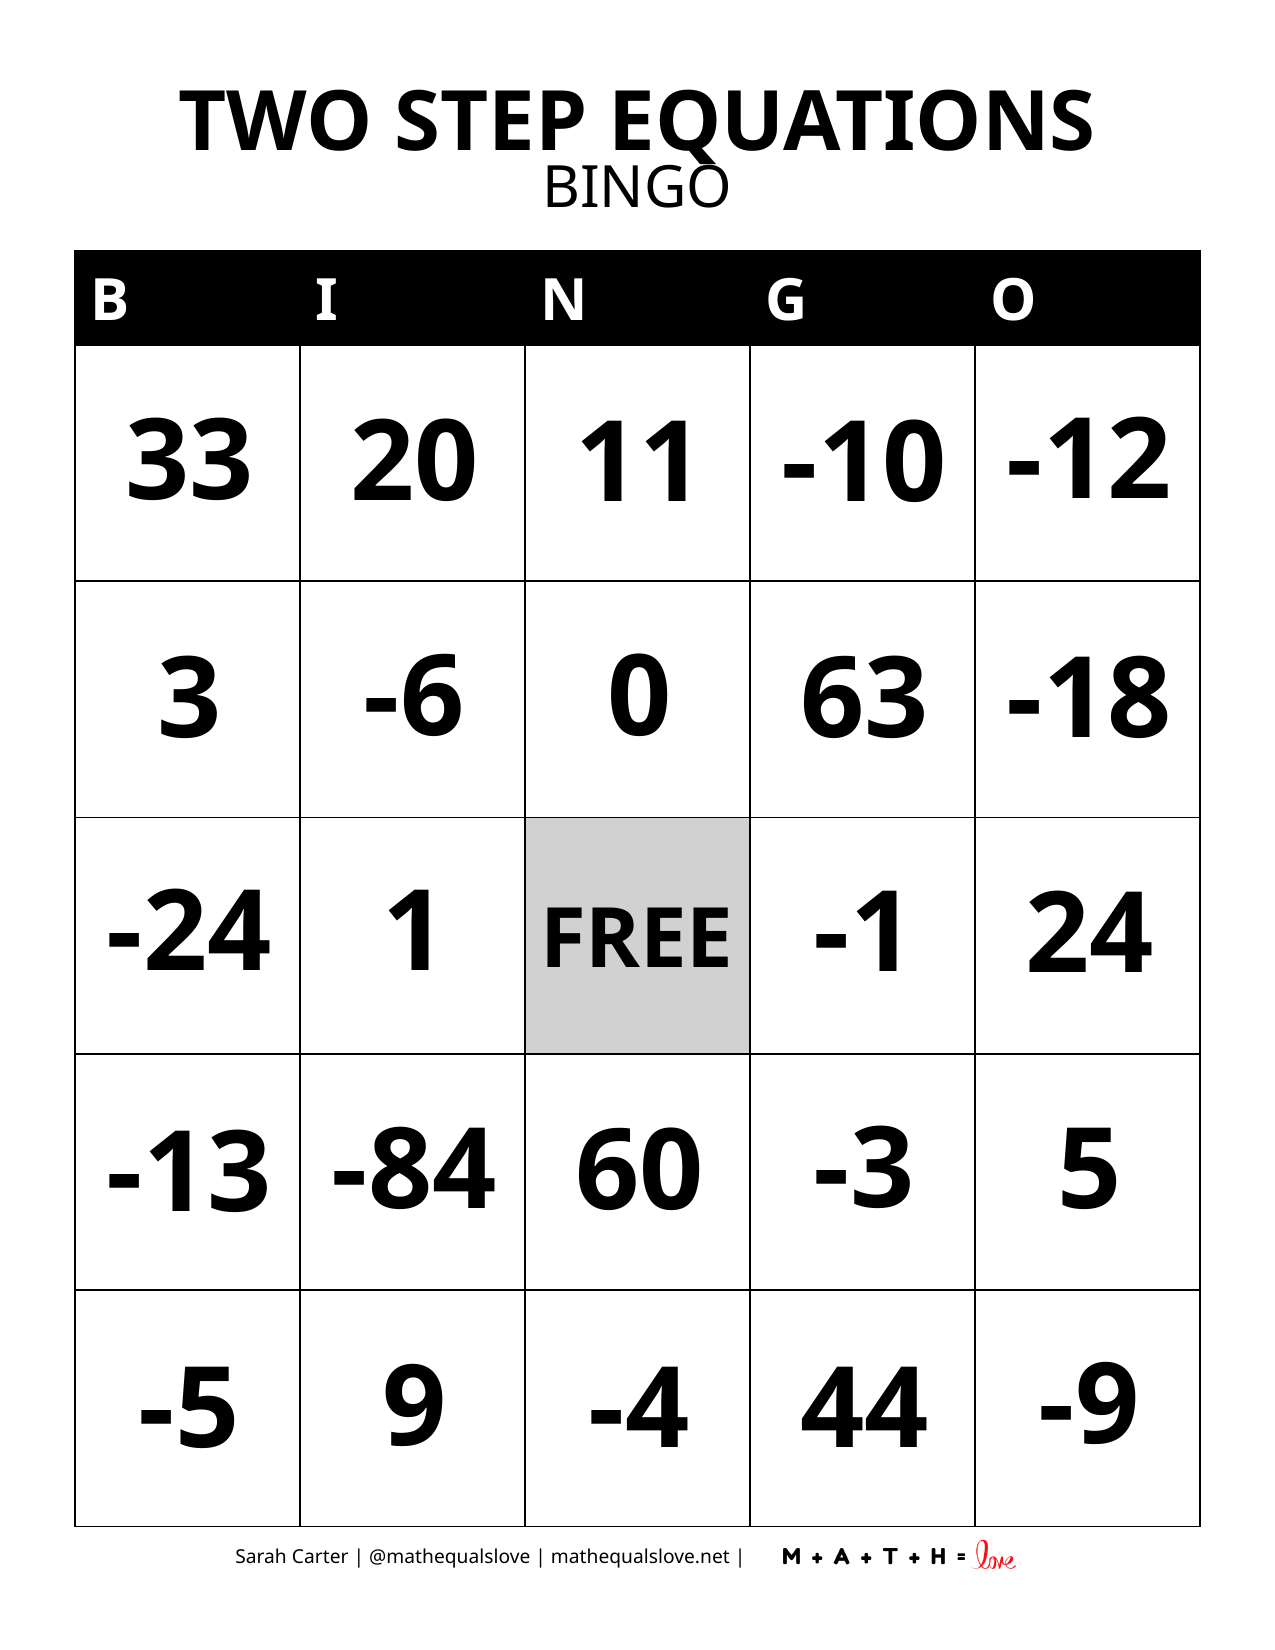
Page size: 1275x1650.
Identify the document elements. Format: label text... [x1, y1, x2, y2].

table_cell [526, 346, 749, 433]
table_header O [976, 251, 1199, 344]
table_cell [301, 582, 524, 666]
table_cell [526, 1189, 749, 1289]
table_cell [751, 1291, 974, 1378]
table_cell [301, 818, 524, 902]
table_cell [526, 481, 749, 580]
table_cell [76, 1190, 299, 1289]
text_box 5 [975, 1139, 1203, 1187]
text_box 20 [300, 431, 528, 479]
table_cell [976, 952, 1199, 1053]
table_header N [526, 251, 749, 344]
text_box -84 [300, 1140, 528, 1188]
text_box 63 [750, 668, 978, 716]
table_cell [751, 480, 974, 580]
text_box -13 [75, 1142, 303, 1190]
table_cell [301, 1188, 524, 1289]
table_cell [751, 346, 974, 432]
table_cell [301, 346, 524, 431]
table_cell [76, 582, 299, 668]
table_cell [751, 818, 974, 903]
table_cell [526, 1426, 749, 1526]
table_cell [301, 950, 524, 1053]
table_cell [976, 1187, 1199, 1289]
text_box -9 [975, 1374, 1203, 1422]
text_box -6 [300, 666, 525, 714]
text_box -4 [525, 1378, 753, 1426]
text_box 33 [75, 430, 303, 478]
text_box 3 [75, 668, 303, 716]
table_cell [76, 1426, 299, 1526]
text_box -5 [75, 1378, 303, 1426]
text_box 24 [975, 904, 1203, 952]
table_header B [76, 251, 299, 344]
table_cell [976, 818, 1199, 904]
text_box 9 [300, 1376, 528, 1424]
text_box 1 [300, 902, 528, 950]
table_cell [976, 477, 1199, 580]
table_cell [751, 1055, 974, 1138]
table_cell [301, 479, 524, 580]
table_cell [751, 716, 974, 817]
table_cell FREE [526, 818, 749, 1053]
table_header G [751, 251, 974, 344]
table_cell [301, 1291, 524, 1376]
table_cell [526, 714, 749, 817]
table_cell [301, 1424, 524, 1526]
text_box -18 [978, 668, 1203, 716]
table_cell [76, 346, 299, 430]
text_box 0 [525, 666, 753, 714]
text_box TWO STEP EQUATIONS [74, 59, 1200, 175]
table_cell [751, 1426, 974, 1526]
table_cell [751, 582, 974, 668]
table_cell [526, 1291, 749, 1378]
table_cell [76, 1055, 299, 1142]
table_cell [76, 478, 299, 580]
table_cell [976, 1291, 1199, 1374]
table_cell [76, 1291, 299, 1378]
table_cell [76, 716, 299, 817]
table_cell [301, 1055, 524, 1140]
table_cell [976, 1055, 1199, 1139]
table_cell [526, 1055, 749, 1141]
table_cell [76, 950, 299, 1053]
table_cell [976, 1422, 1199, 1526]
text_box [220, 1535, 1055, 1576]
table_cell [976, 716, 1199, 817]
table_cell [751, 951, 974, 1053]
text_box -12 [975, 429, 1203, 477]
text_box -24 [75, 902, 300, 950]
table_header I [301, 251, 524, 344]
text_box 60 [525, 1141, 753, 1189]
text_box 11 [525, 433, 753, 481]
table_cell [301, 714, 524, 817]
text_box -3 [750, 1138, 978, 1186]
text_box -1 [750, 903, 978, 951]
text_box BINGO [74, 175, 1200, 226]
table_cell [976, 582, 1199, 668]
table_cell [76, 818, 299, 902]
table_cell [976, 346, 1199, 429]
table_cell [526, 582, 749, 666]
table_cell [751, 1186, 974, 1289]
text_box -10 [750, 432, 978, 480]
text_box 44 [753, 1378, 978, 1426]
